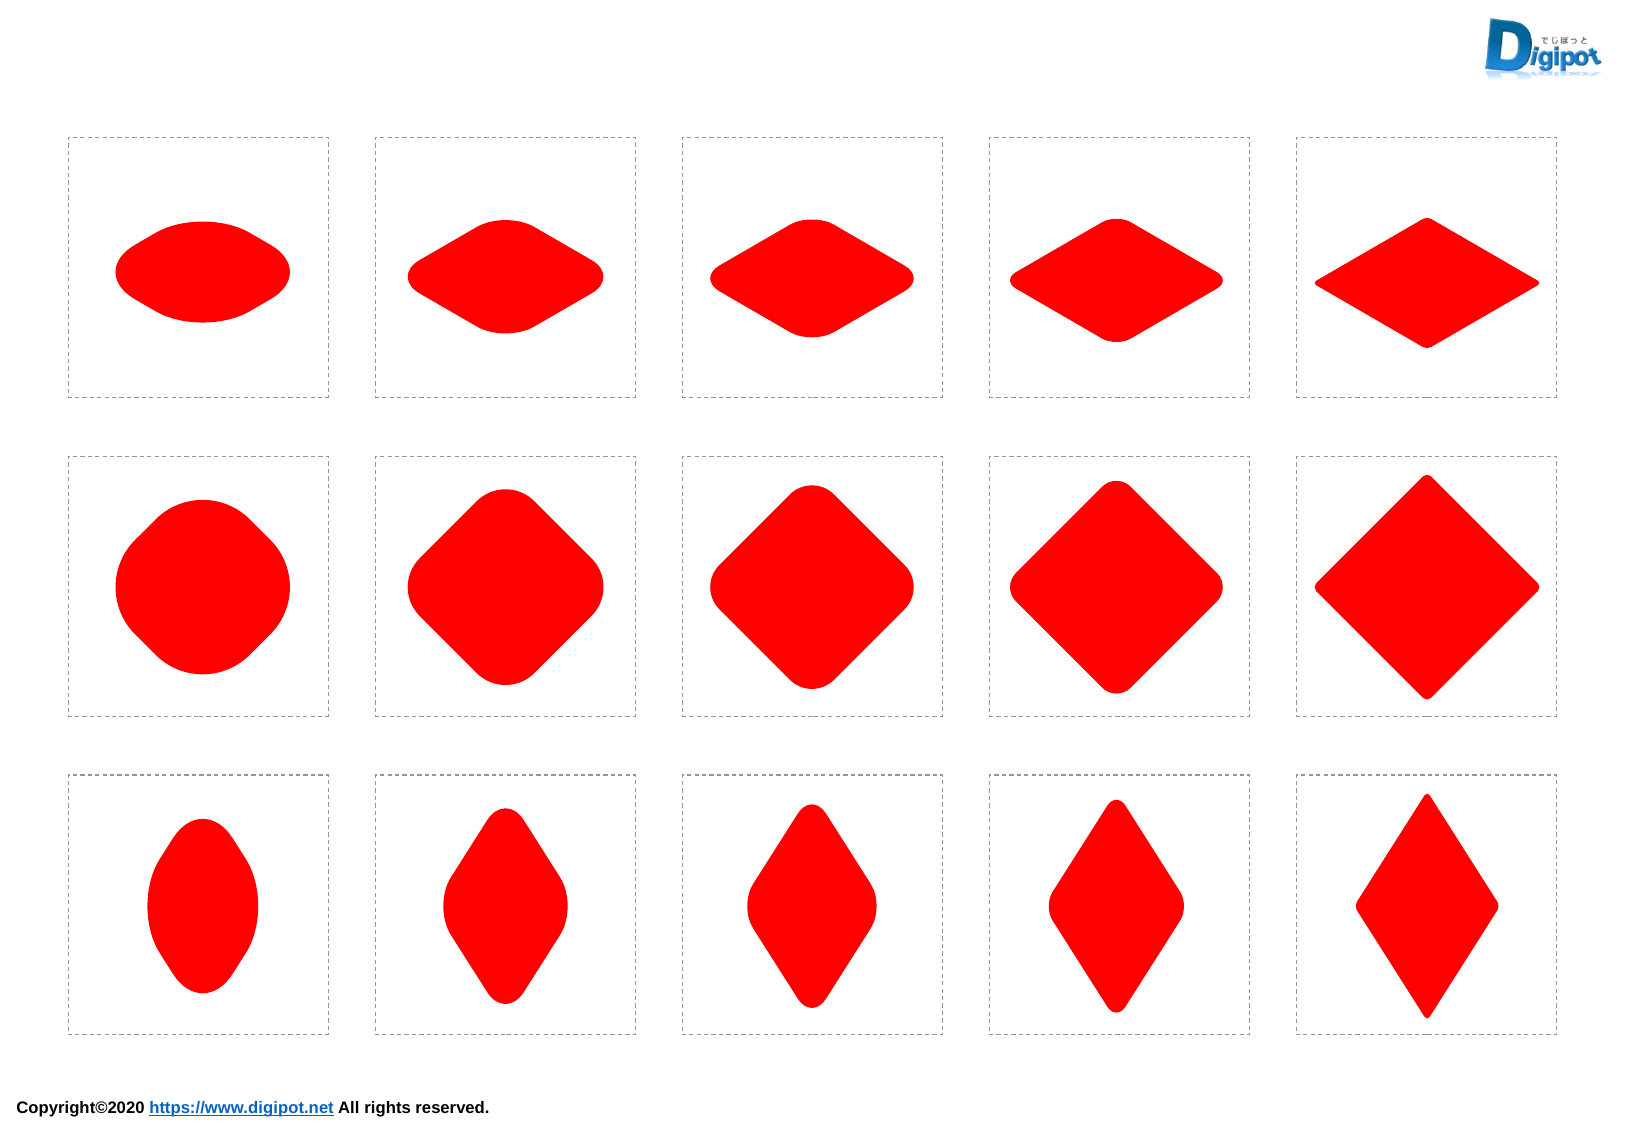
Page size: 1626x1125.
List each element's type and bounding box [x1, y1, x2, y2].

text_box [406, 219, 605, 335]
text_box [114, 498, 291, 676]
text_box [1047, 798, 1185, 1014]
text_box [709, 218, 915, 339]
text_box [442, 807, 569, 1006]
text_box [146, 817, 260, 995]
picture [1485, 18, 1602, 82]
text_box [1313, 473, 1541, 701]
text_box [1009, 217, 1224, 344]
text_box [709, 484, 915, 690]
text_box [114, 220, 291, 324]
text_box [746, 803, 878, 1009]
text_box [1009, 479, 1224, 695]
text_box [406, 488, 605, 687]
text_box [1354, 792, 1500, 1020]
text_box [1313, 216, 1541, 350]
